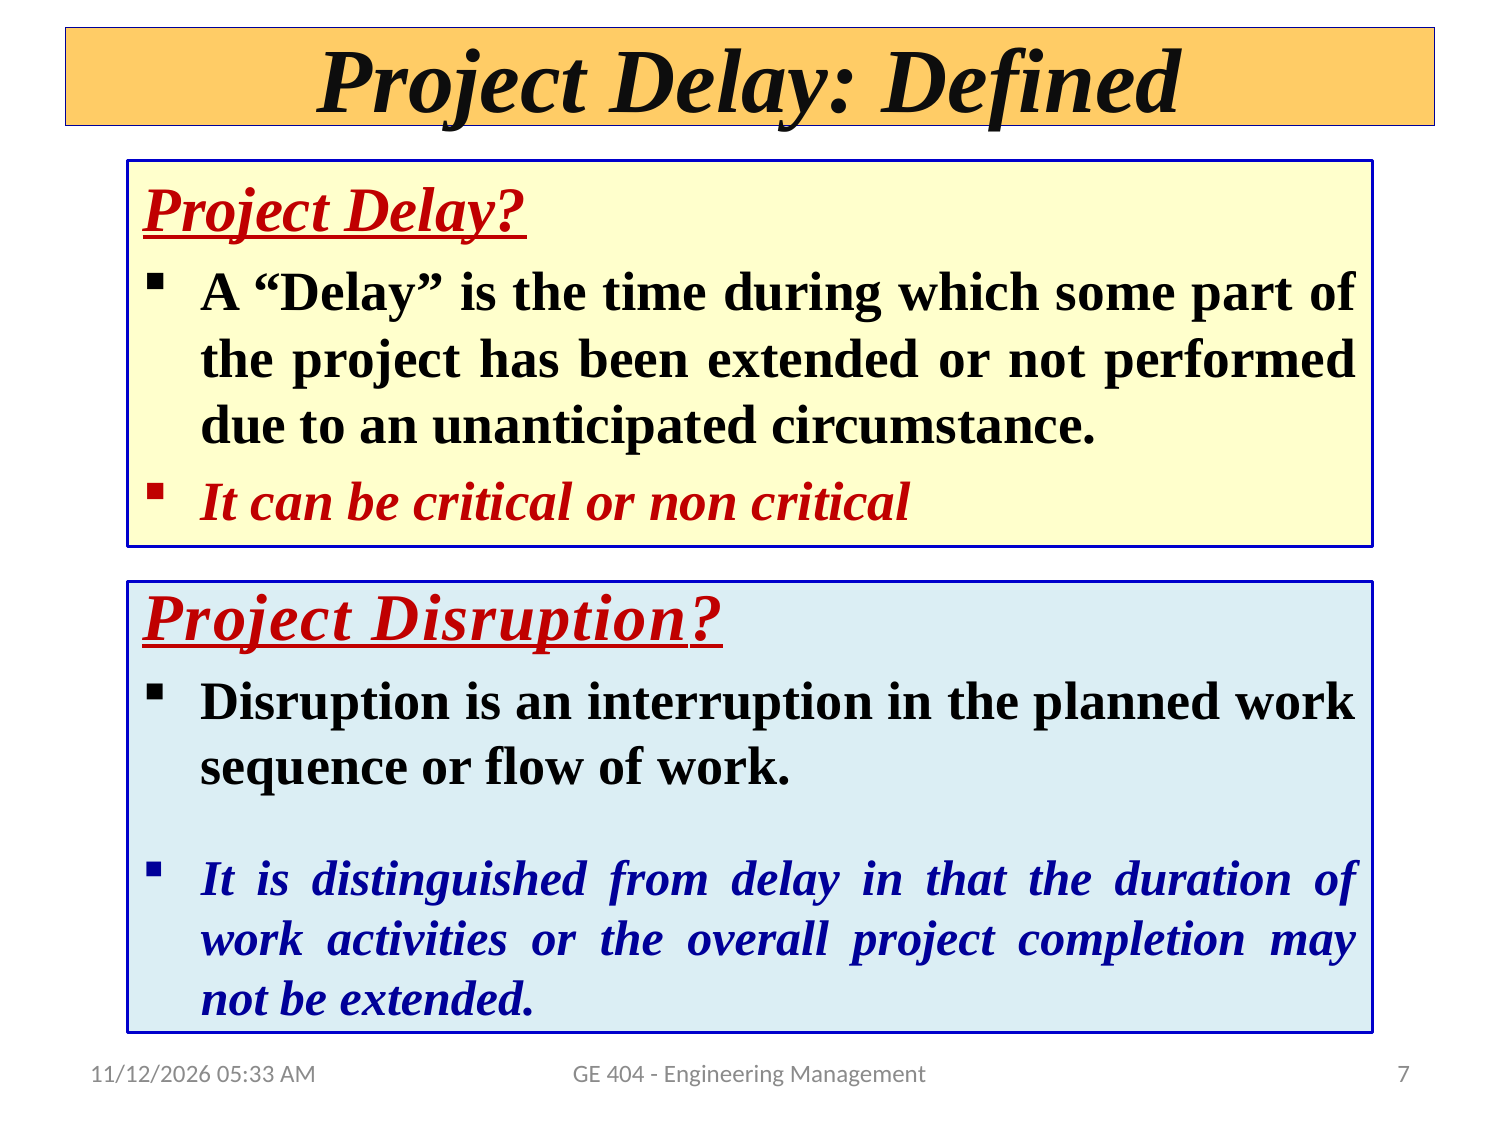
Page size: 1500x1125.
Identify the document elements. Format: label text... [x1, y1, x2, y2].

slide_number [75, 1042, 425, 1103]
slide_number 7 [1074, 1042, 1425, 1103]
list Project Delay? A “Delay” is the time during which some part of the project has been extended or not performed due to an unanticipated circumstance. It can be critical or non critical [127, 160, 1373, 547]
title Project Delay: Defined [65, 27, 1435, 126]
footer GE 404 - Engineering Management [512, 1042, 988, 1103]
text_box Project Disruption? Disruption is an interruption in the planned work sequence or flow of work. It is distinguished from delay in that the duration of work activities or the overall project completion may not be extended. [127, 581, 1373, 1033]
